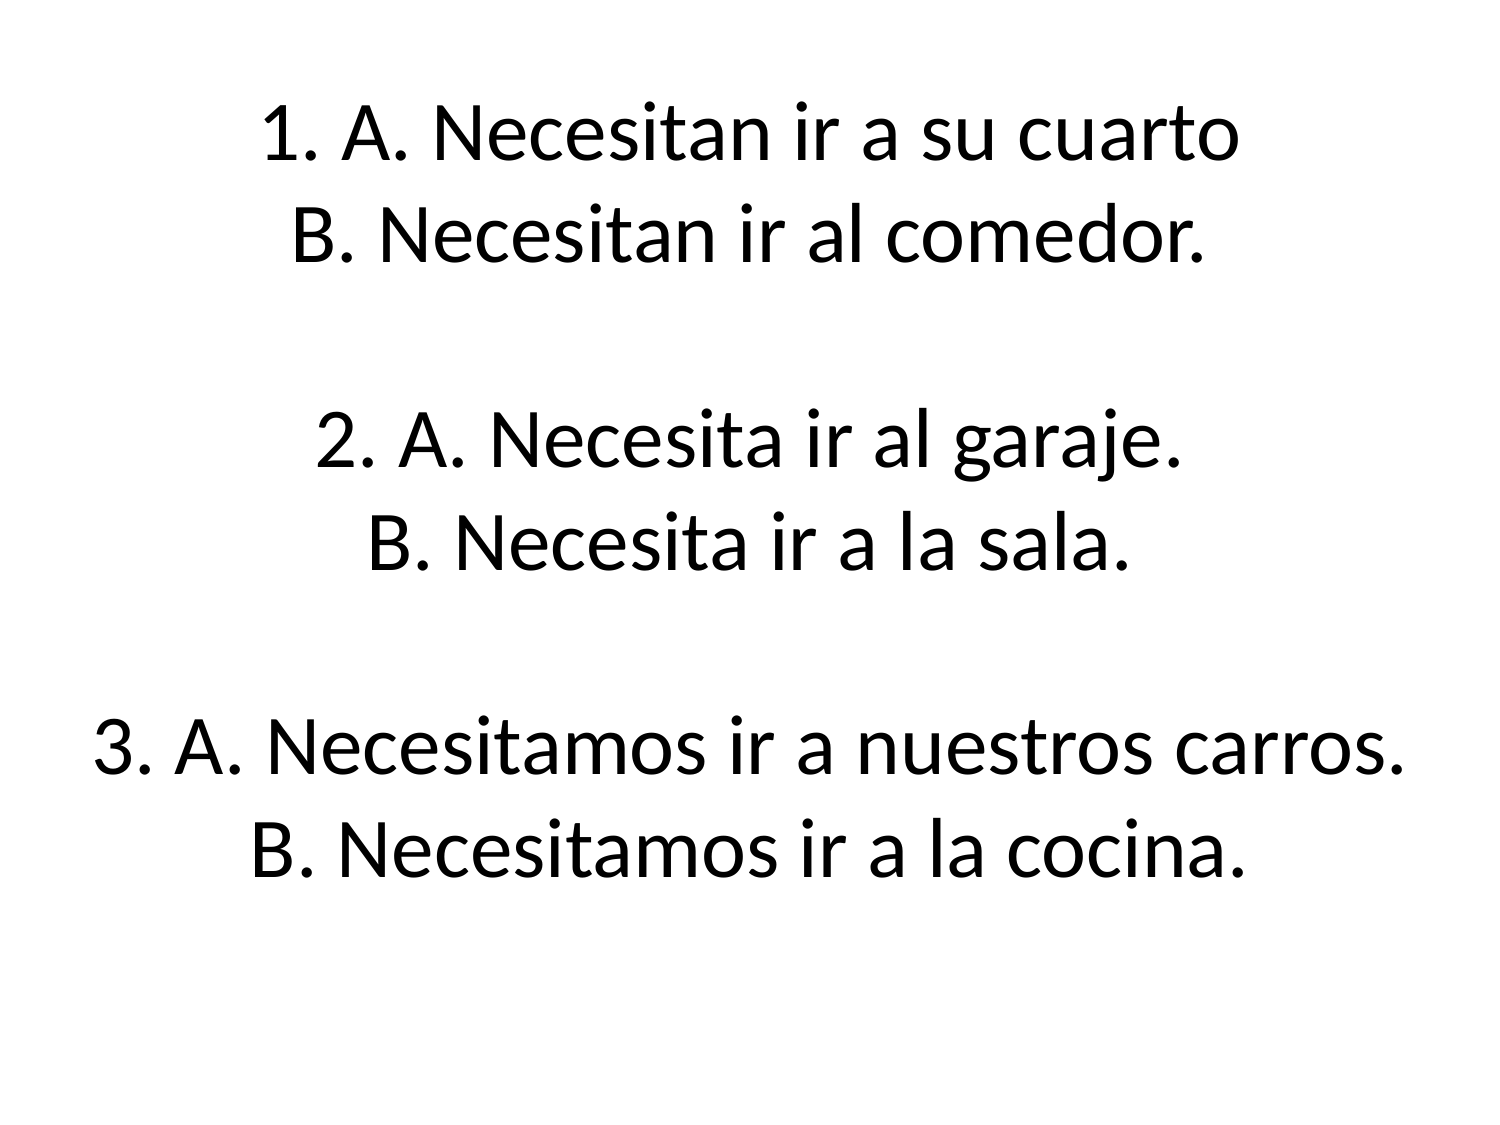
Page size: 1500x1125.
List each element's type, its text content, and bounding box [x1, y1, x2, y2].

title 1. A. Necesitan ir a su cuarto B. Necesitan ir al comedor. 2. A. Necesita ir al garaje. B. Necesita ir a la sala. 3. A. Necesitamos ir a nuestros carros. B. Necesitamos ir a la cocina. [75, 45, 1425, 1027]
